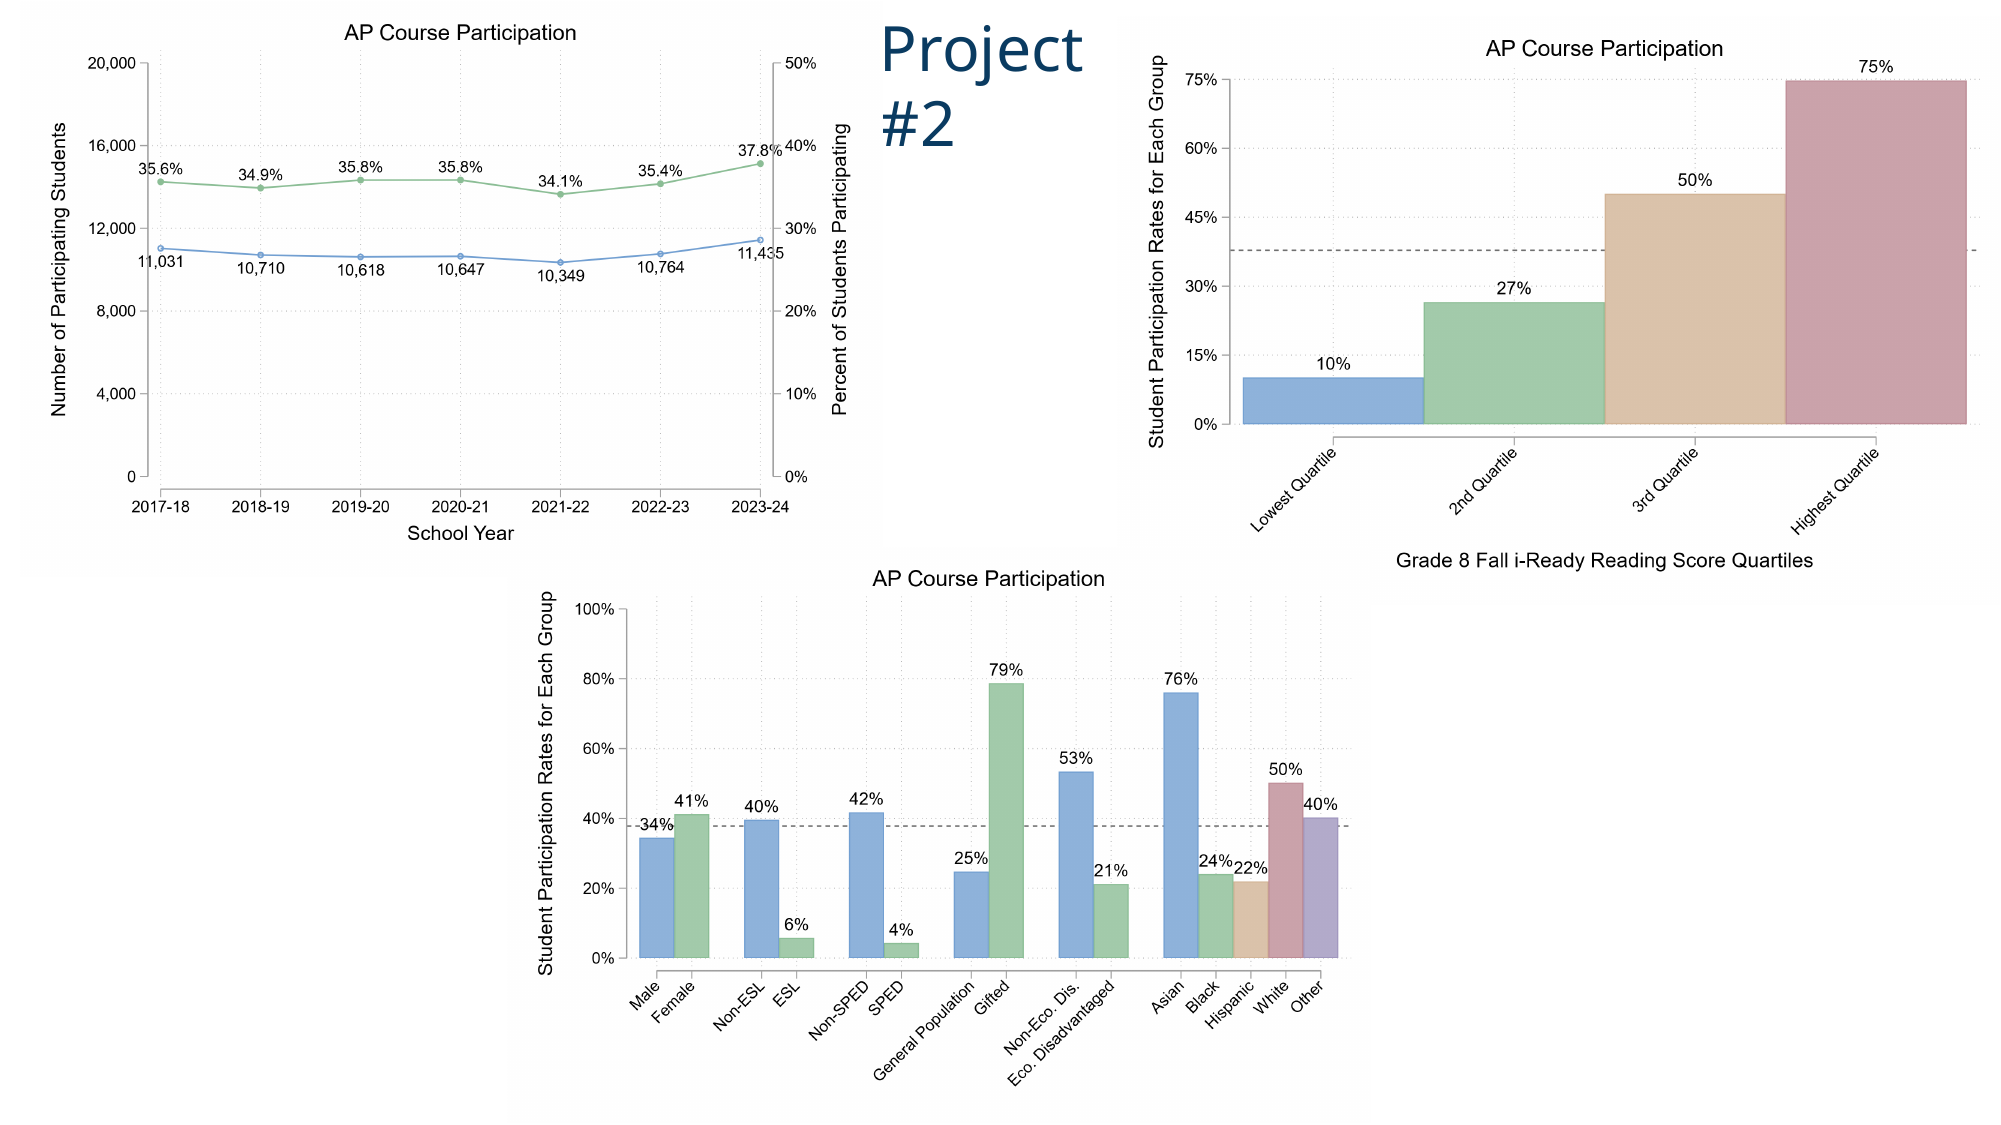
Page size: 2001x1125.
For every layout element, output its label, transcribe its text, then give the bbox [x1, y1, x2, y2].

text_box Project #2 [883, 1, 1169, 167]
picture [20, 1, 2000, 1124]
